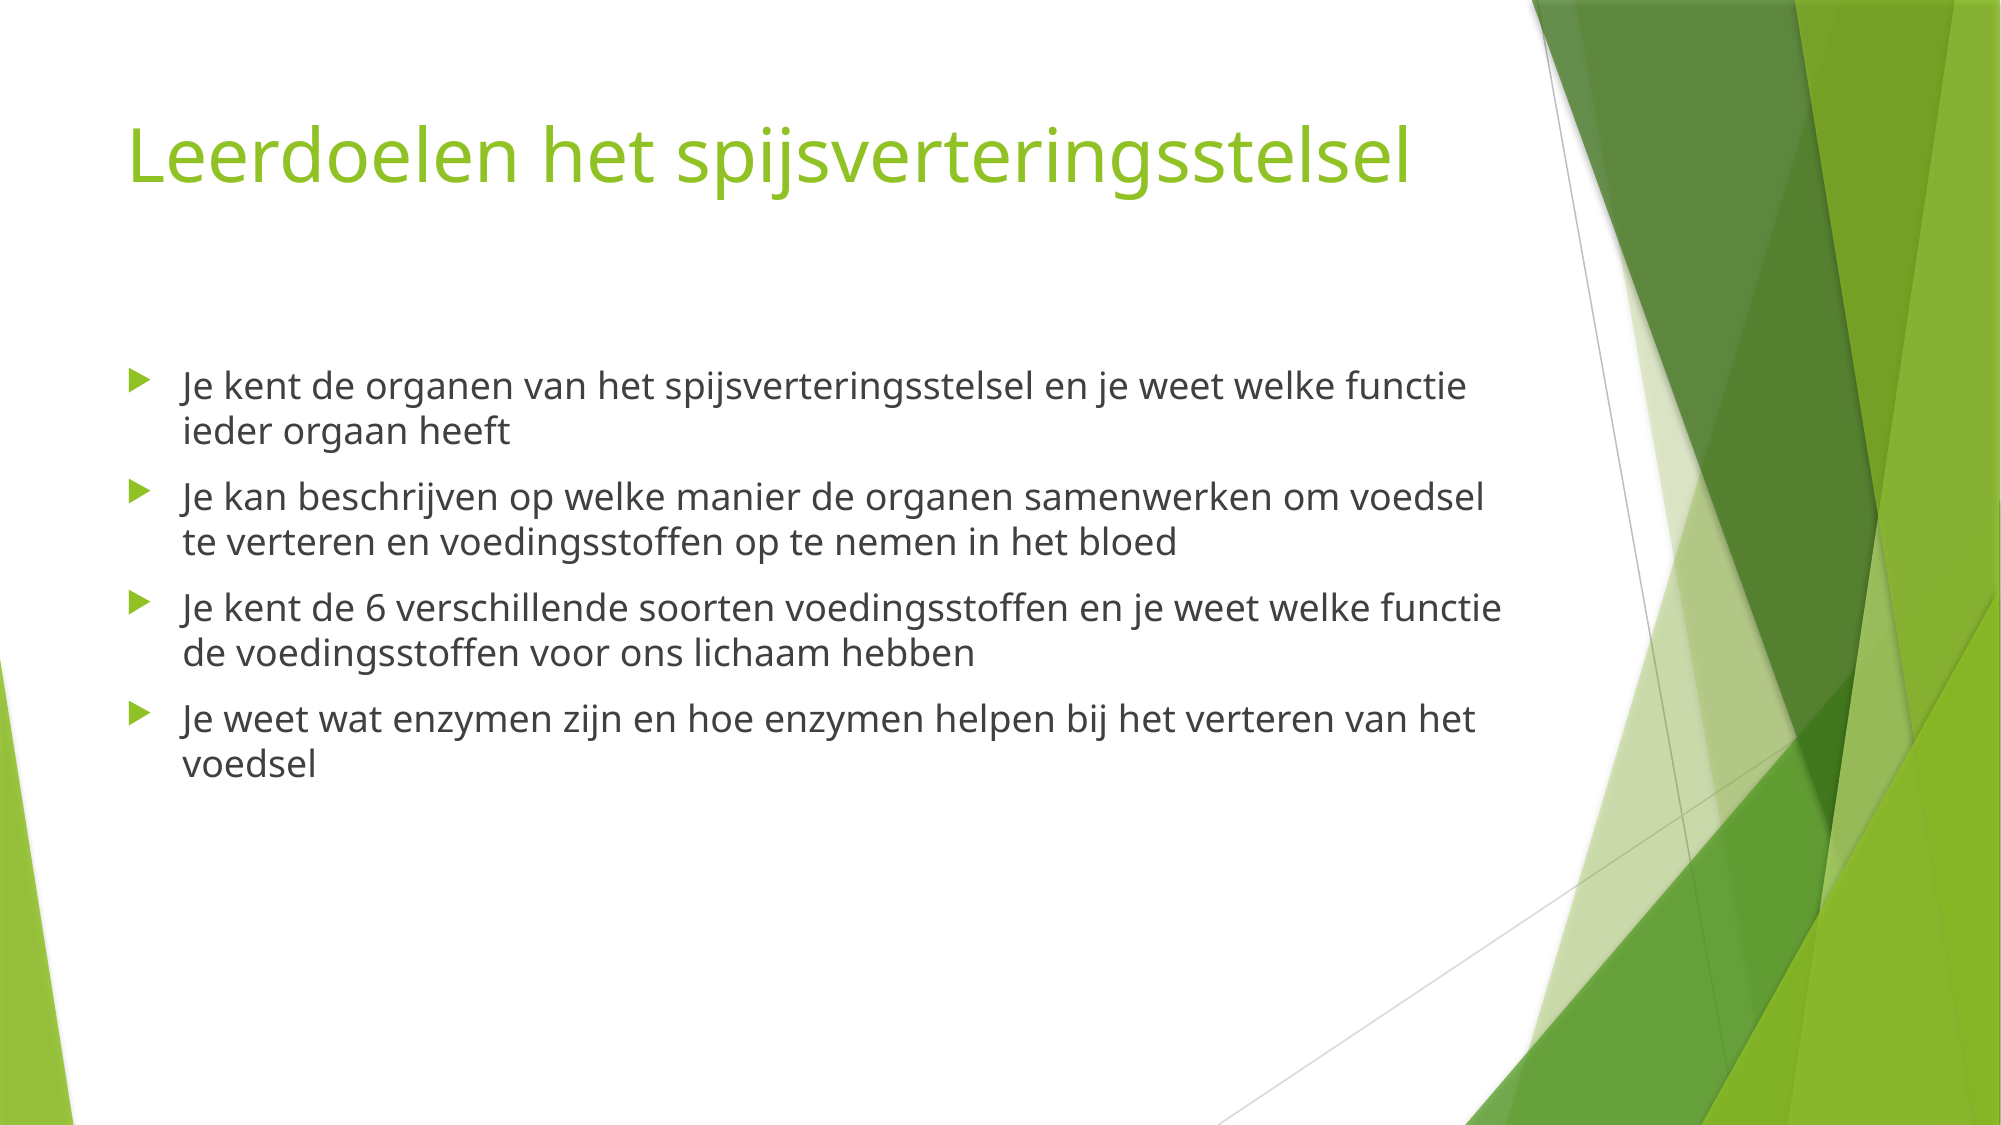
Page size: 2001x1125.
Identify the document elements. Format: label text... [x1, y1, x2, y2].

title Leerdoelen het spijsverteringsstelsel [111, 99, 1522, 317]
list Je kent de organen van het spijsverteringsstelsel en je weet welke functie ieder orgaan heeft Je kan beschrijven op welke manier de organen samenwerken om voedsel te verteren en voedingsstoffen op te nemen in het bloed Je kent de 6 verschillende soorten voedingsstoffen en je weet welke functie de voedingsstoffen voor ons lichaam hebben Je weet wat enzymen zijn en hoe enzymen helpen bij het verteren van het voedsel [111, 354, 1522, 992]
